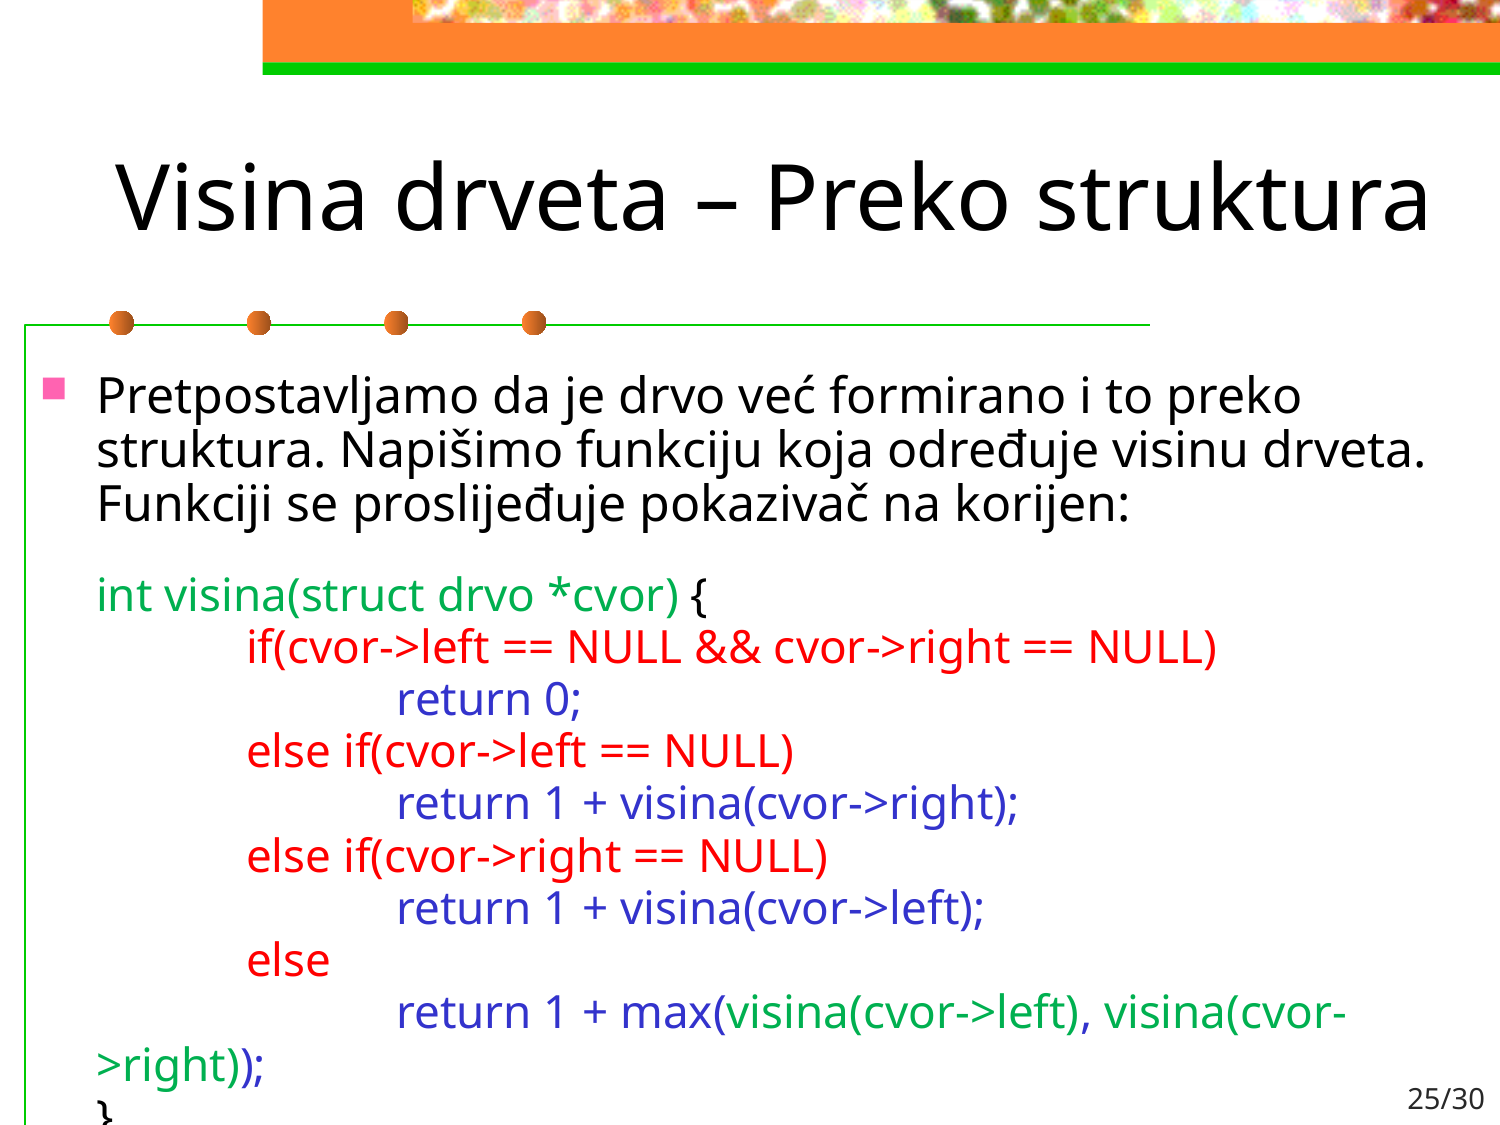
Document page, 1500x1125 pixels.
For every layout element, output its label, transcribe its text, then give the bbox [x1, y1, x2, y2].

picture [412, 0, 1500, 23]
text_box 25/30 [1374, 1072, 1500, 1123]
title Visina drveta – Preko struktura [87, 99, 1463, 288]
list Pretpostavljamo da je drvo već formirano i to preko struktura. Napišimo funkciju koja određuje visinu drveta. Funkciji se proslijeđuje pokazivač na korijen: int visina(struct drvo *cvor) { if(cvor->left == NULL && cvor->right == NULL) return 0; else if(cvor->left == NULL) return 1 + visina(cvor->right); else if(cvor->right == NULL) return 1 + visina(cvor->left); else return 1 + max(visina(cvor->left), visina(cvor->right)); } [24, 362, 1498, 1038]
